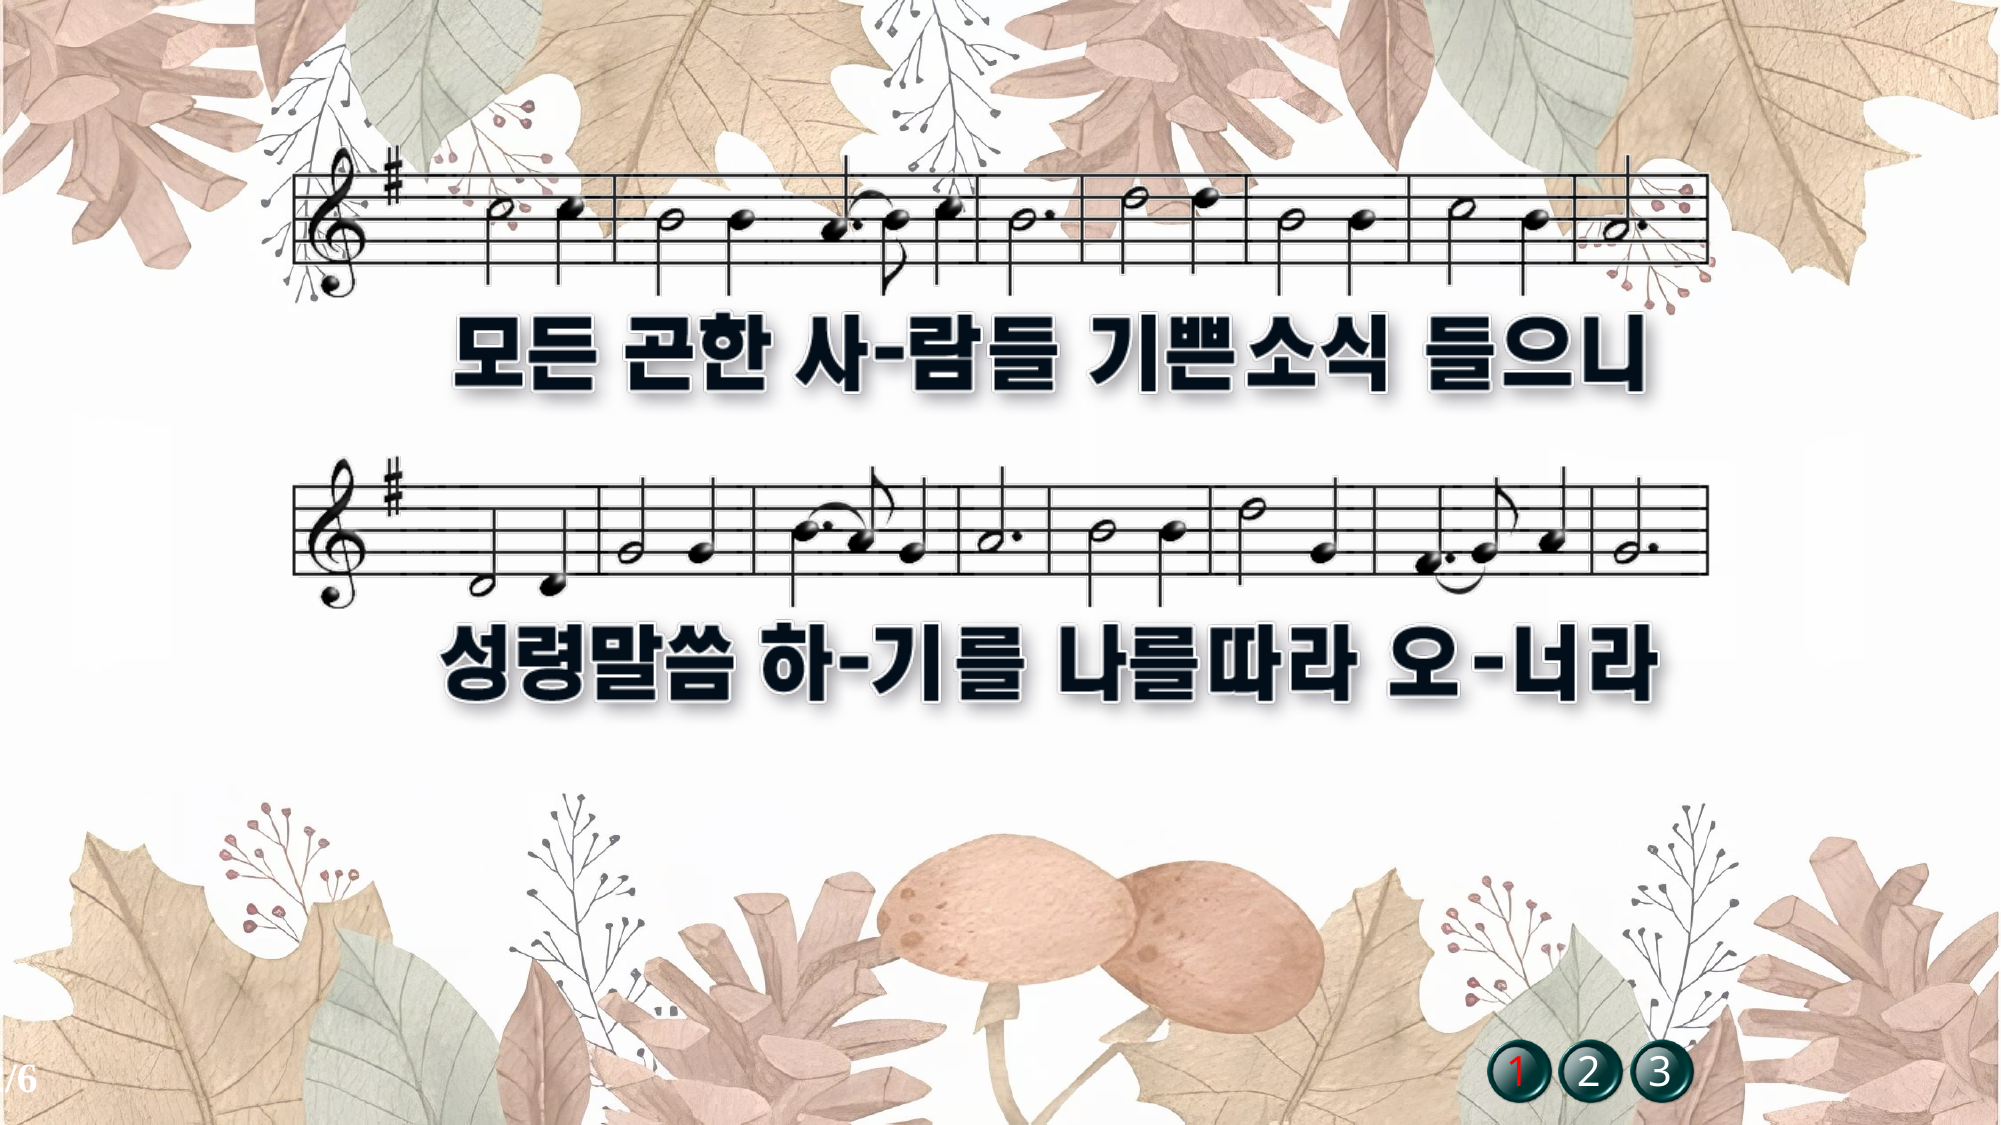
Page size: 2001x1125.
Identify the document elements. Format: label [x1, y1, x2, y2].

picture [0, 0, 2001, 1125]
text_box [1627, 1035, 1697, 1106]
text_box [1555, 1035, 1626, 1106]
text_box [1484, 1035, 1555, 1106]
